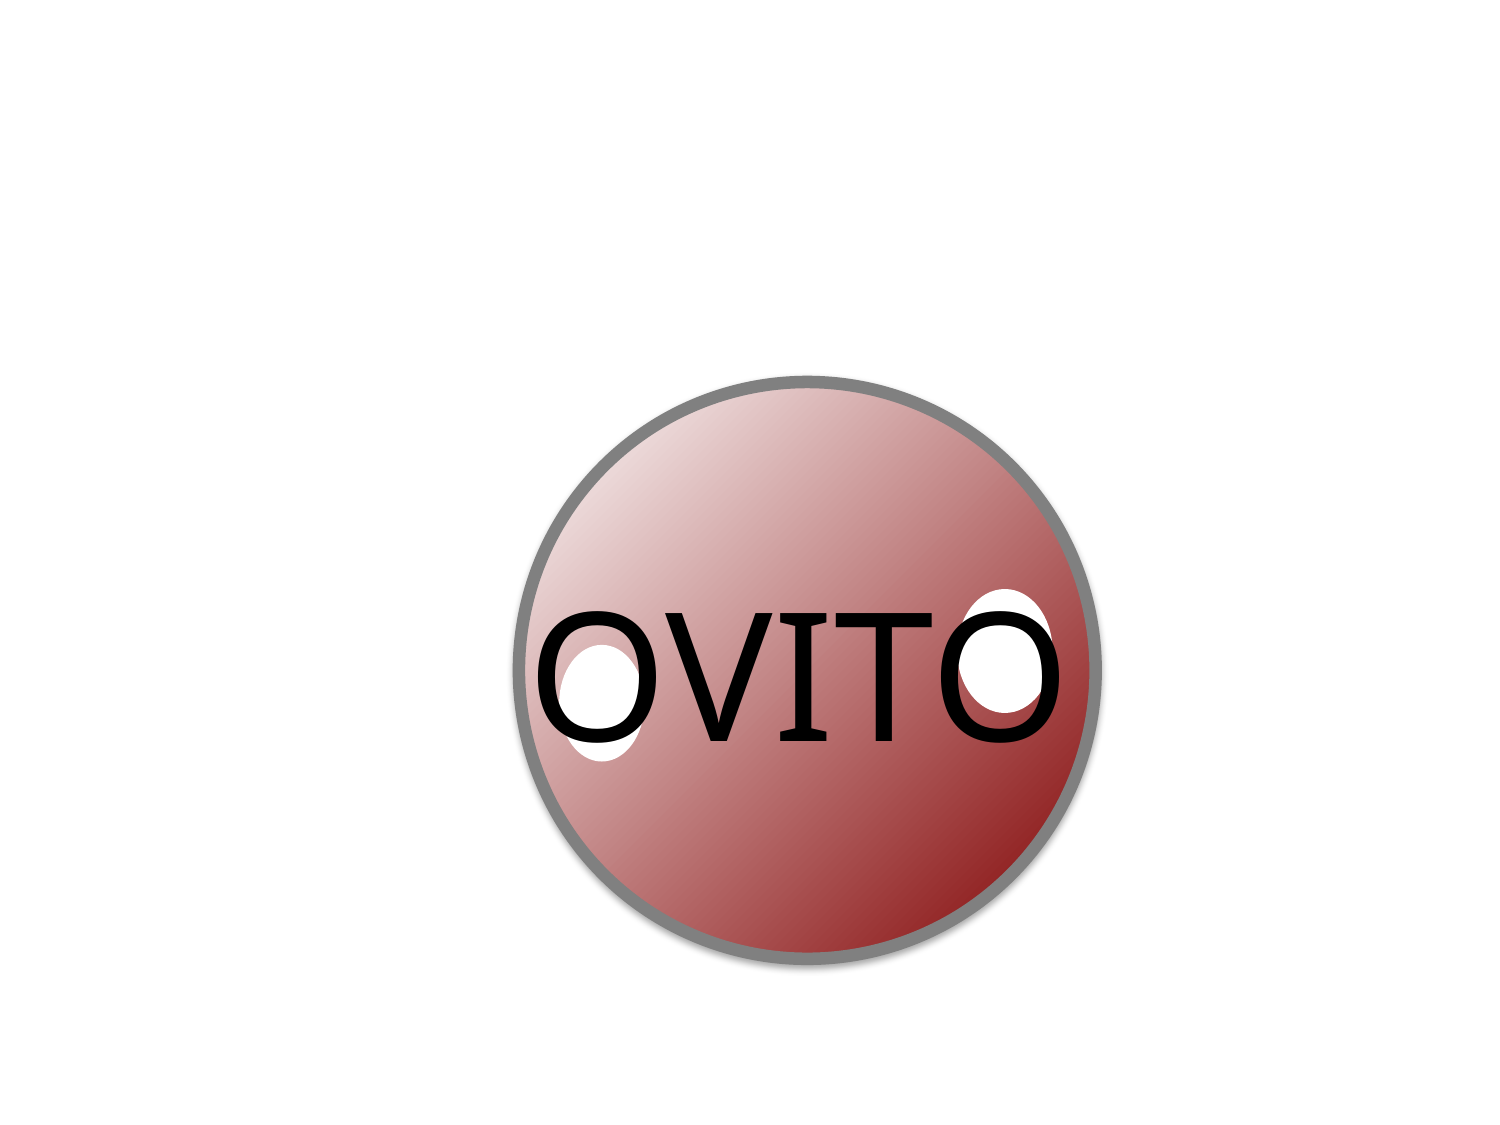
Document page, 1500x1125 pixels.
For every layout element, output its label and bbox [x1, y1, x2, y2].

text_box [474, 381, 1123, 960]
